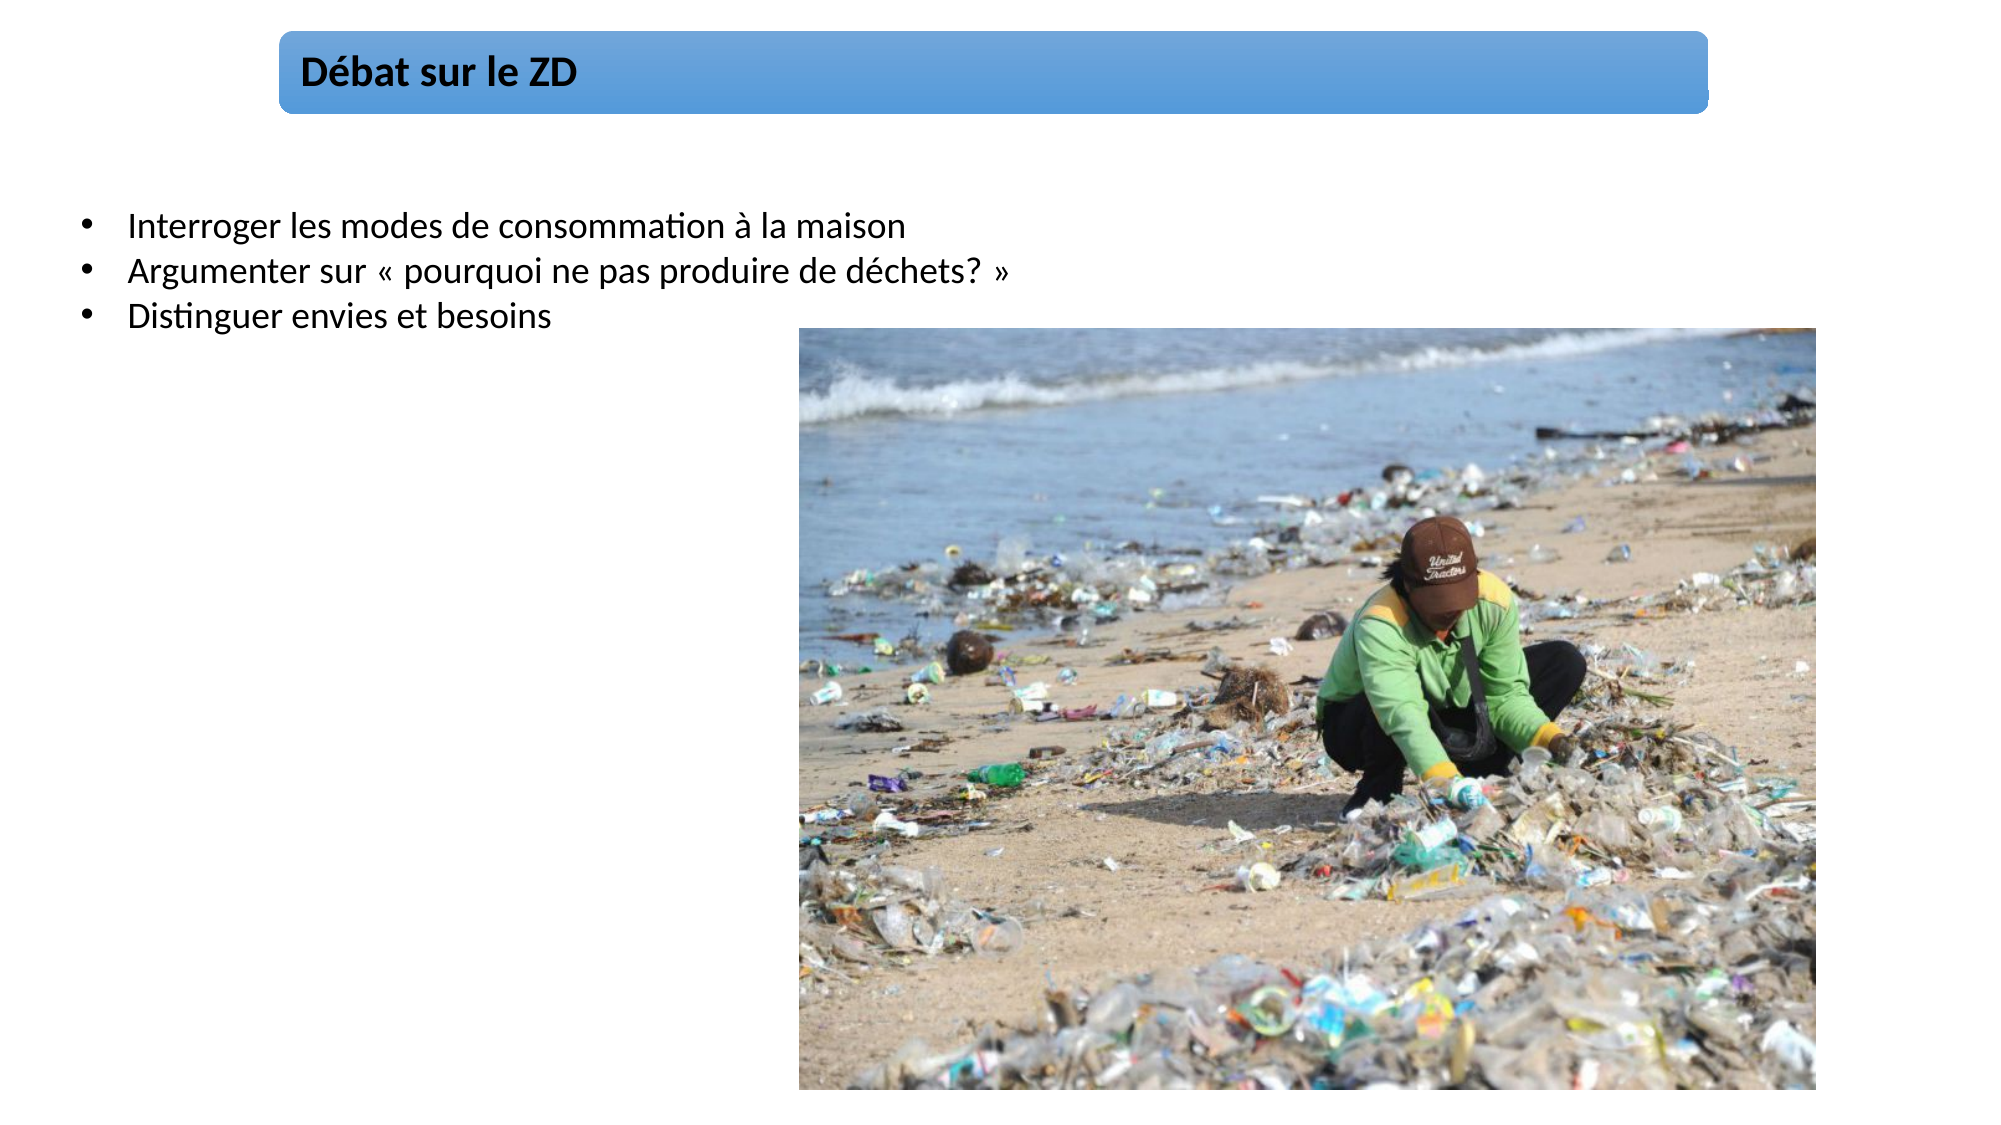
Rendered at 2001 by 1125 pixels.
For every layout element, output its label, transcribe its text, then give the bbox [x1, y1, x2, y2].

text_box Interroger les modes de consommation à la maison Argumenter sur « pourquoi ne pas produire de déchets? » Distinguer envies et besoins [65, 193, 1111, 344]
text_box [279, 30, 1709, 117]
picture [799, 328, 1816, 1090]
